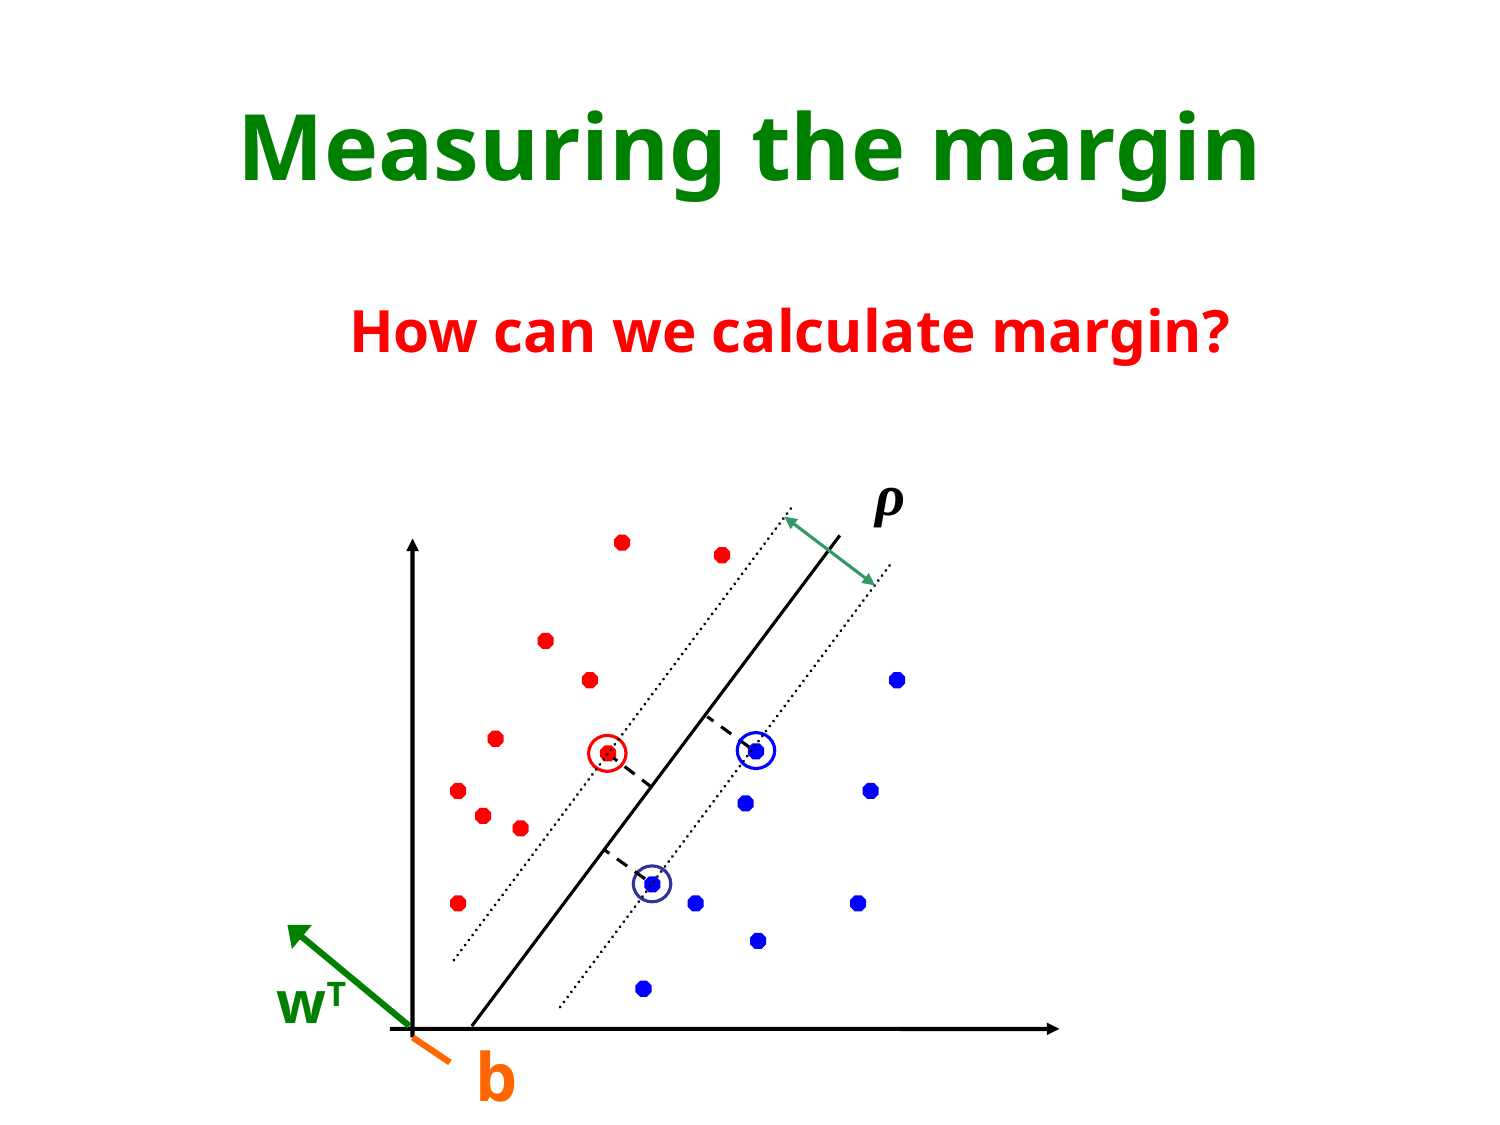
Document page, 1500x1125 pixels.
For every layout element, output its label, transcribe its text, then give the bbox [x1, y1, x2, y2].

text_box [513, 821, 528, 836]
text_box [450, 896, 466, 911]
text_box [488, 731, 503, 747]
text_box [750, 933, 766, 949]
text_box [636, 981, 651, 997]
text_box [614, 535, 630, 550]
text_box How can we calculate margin? [334, 299, 1245, 371]
text_box [389, 1022, 1060, 1036]
text_box [633, 865, 671, 902]
text_box [588, 735, 627, 772]
title Measuring the margin [87, 62, 1413, 226]
text_box [406, 538, 419, 1028]
text_box [714, 547, 730, 563]
text_box [738, 796, 753, 811]
text_box [582, 672, 598, 688]
text_box wT [262, 971, 361, 1043]
text_box [287, 924, 344, 971]
text_box [737, 732, 775, 769]
text_box [889, 672, 905, 688]
text_box ρ [796, 463, 985, 535]
text_box [475, 808, 491, 824]
text_box [808, 535, 875, 586]
text_box [850, 896, 866, 911]
text_box [688, 896, 703, 911]
text_box b [460, 1042, 533, 1122]
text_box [412, 1037, 451, 1063]
text_box [450, 783, 466, 799]
text_box [538, 633, 553, 649]
text_box [863, 783, 878, 799]
text_box [784, 516, 796, 530]
